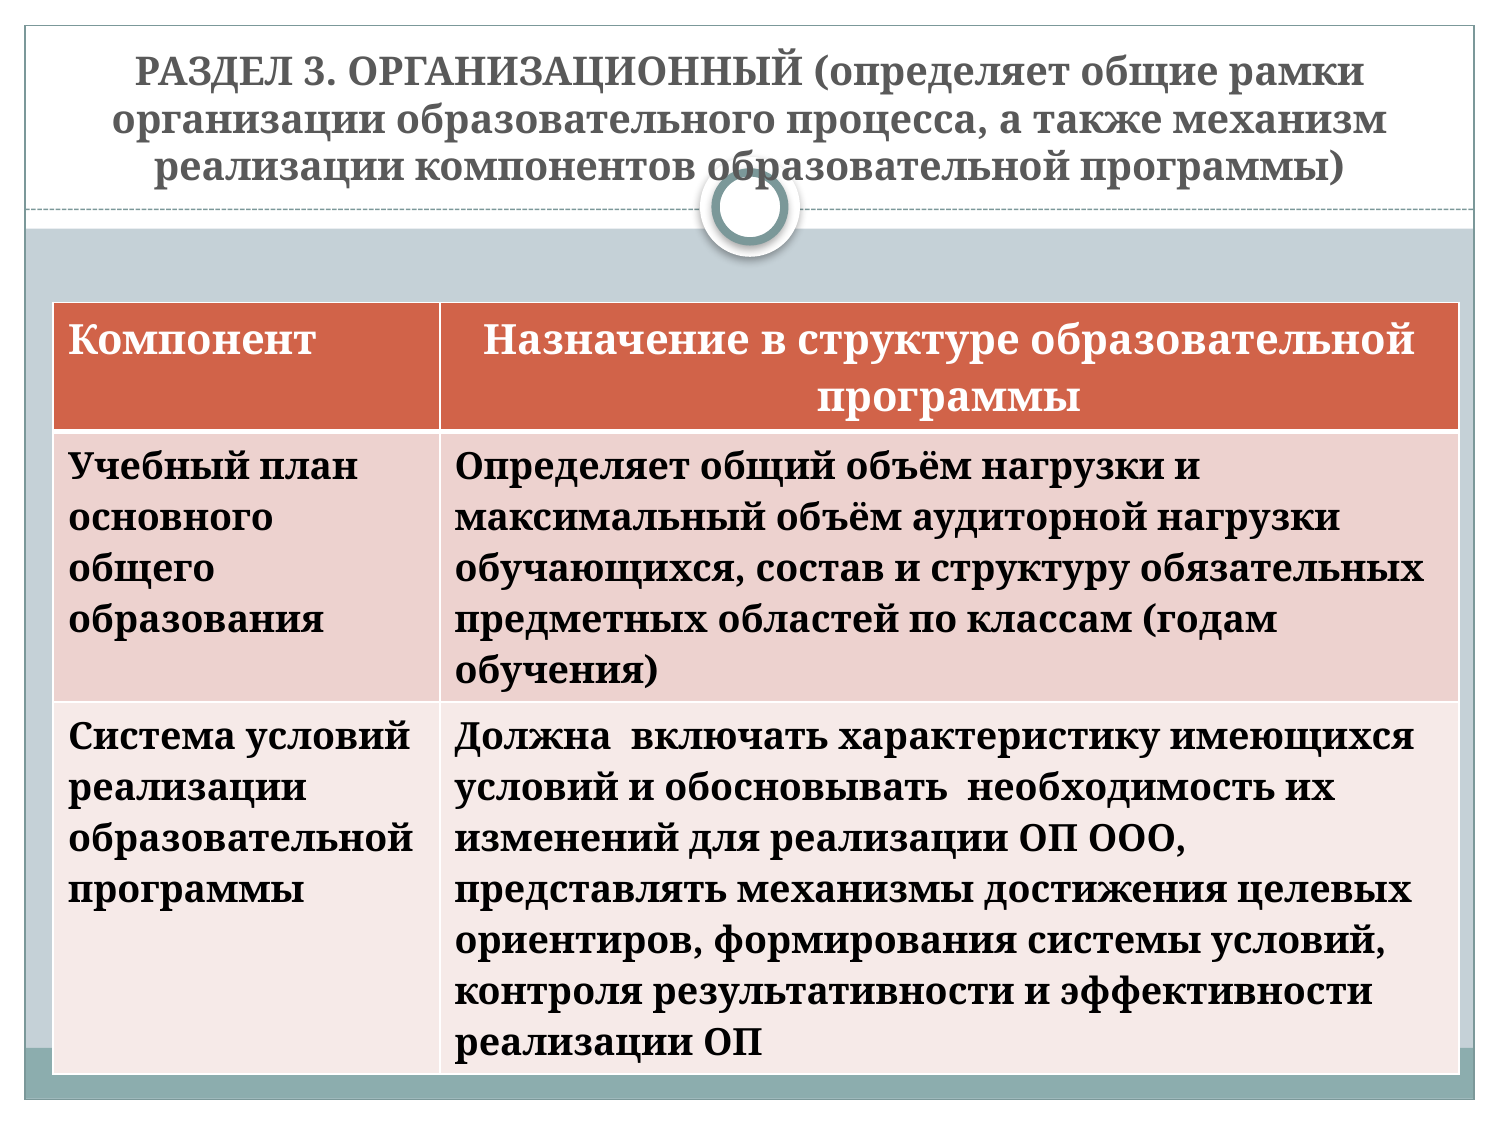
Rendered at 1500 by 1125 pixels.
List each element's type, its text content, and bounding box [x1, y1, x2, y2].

table_cell Учебный план основного общего образования [54, 434, 439, 701]
table_header Компонент [54, 303, 439, 429]
table_cell Должна включать характеристику имеющихся условий и обосновывать необходимость их изменений для реализации ОП ООО, представлять механизмы достижения целевых ориентиров, формирования системы условий, контроля результативности и эффективности реализации ОП [441, 703, 1458, 1073]
table_cell Определяет общий объём нагрузки и максимальный объём аудиторной нагрузки обучающихся, состав и структуру обязательных предметных областей по классам (годам обучения) [441, 434, 1458, 701]
table_header Назначение в структуре образовательной программы [441, 303, 1458, 429]
title РАЗДЕЛ 3. ОРГАНИЗАЦИОННЫЙ (определяет общие рамки организации образовательного процесса, а также механизм реализации компонентов образовательной программы) [0, 0, 1500, 197]
table_cell Система условий реализации образовательной программы [54, 703, 439, 1073]
